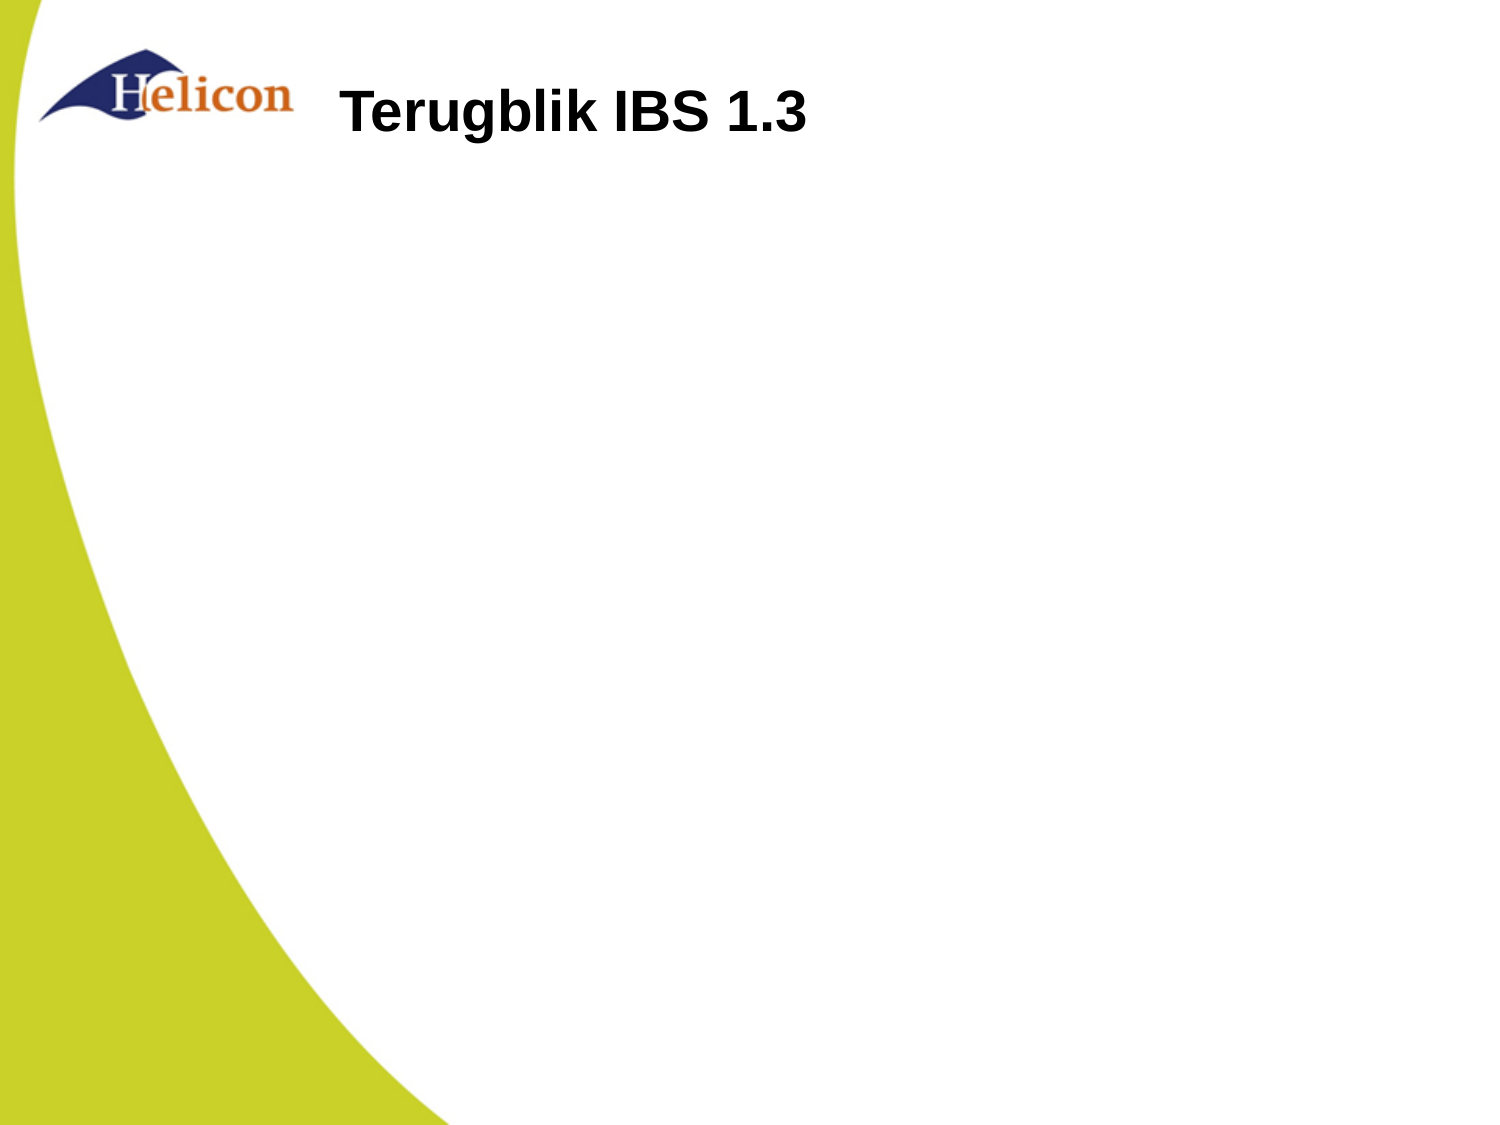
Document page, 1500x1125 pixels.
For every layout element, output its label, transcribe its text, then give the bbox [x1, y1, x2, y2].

title Terugblik IBS 1.3 [324, 54, 1415, 161]
picture [0, 0, 1500, 1125]
